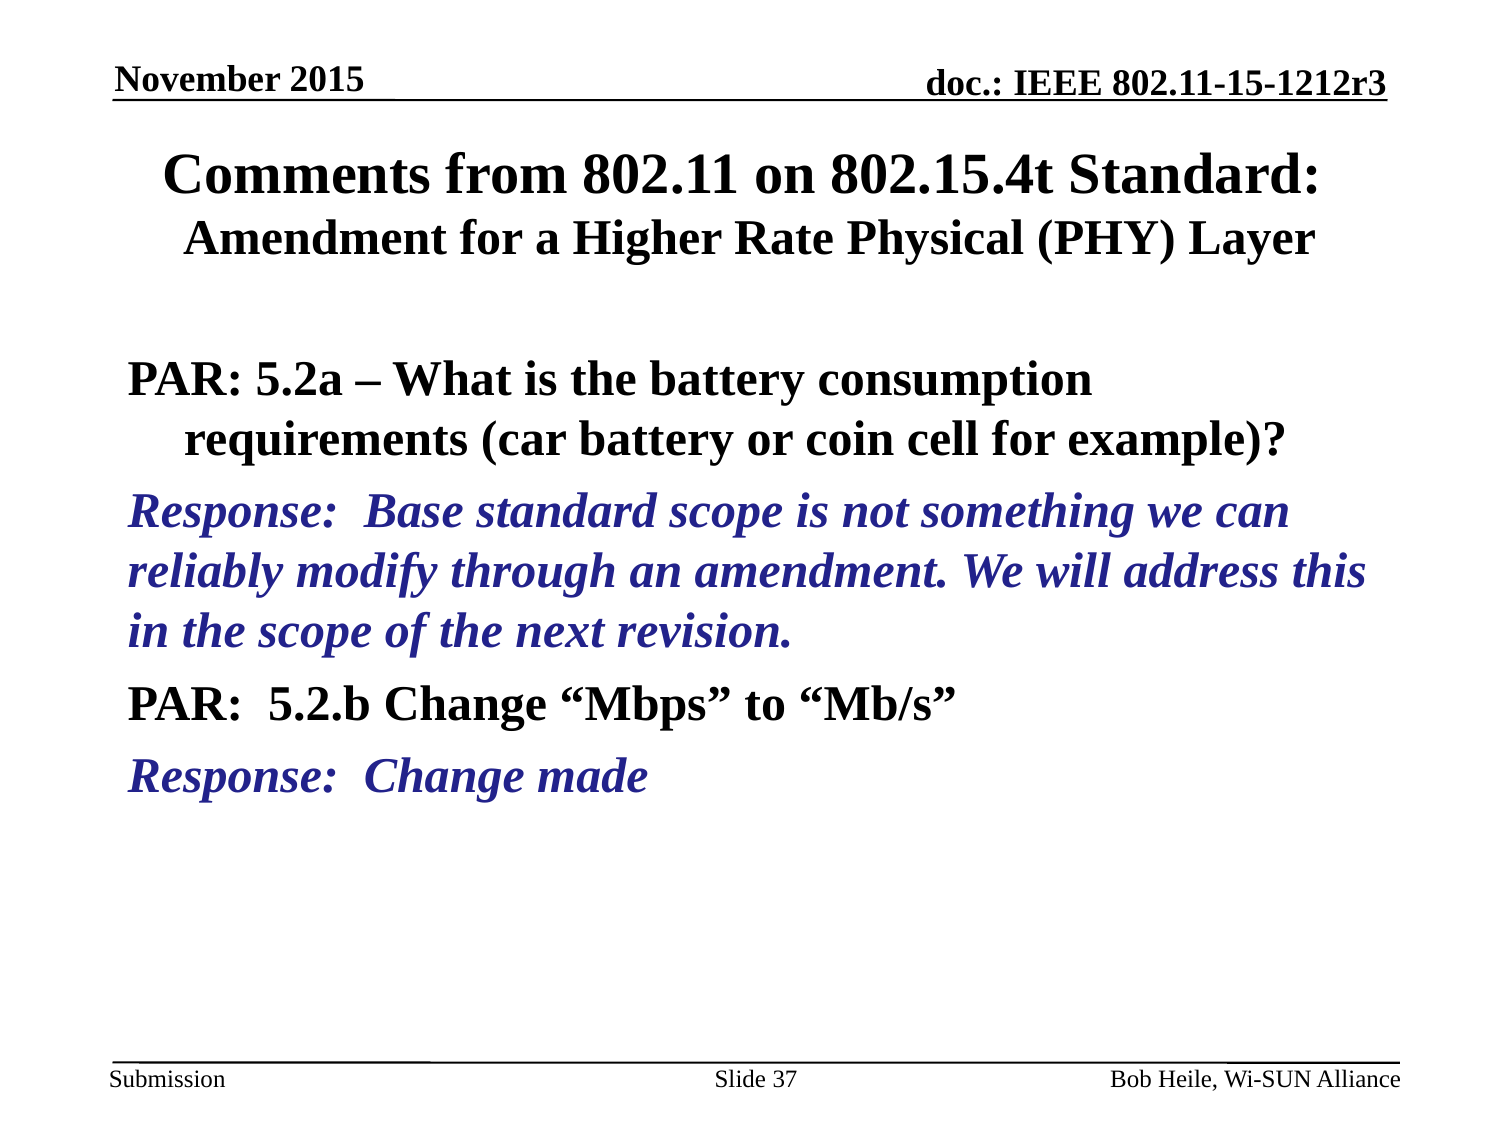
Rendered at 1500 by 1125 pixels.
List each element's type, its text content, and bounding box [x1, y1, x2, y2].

slide_number Slide 37 [712, 1061, 800, 1123]
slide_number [114, 54, 423, 100]
footer Bob Heile, Wi-SUN Alliance [878, 1061, 1402, 1093]
list PAR: 5.2a – What is the battery consumption requirements (car battery or coin cell for example)? Response: Base standard scope is not something we can reliably modify through an amendment. We will address this in the scope of the next revision. PAR: 5.2.b Change “Mbps” to “Mb/s” Response: Change made [112, 337, 1388, 1013]
title Comments from 802.11 on 802.15.4t Standard: Amendment for a Higher Rate Physical (PHY) Layer [112, 112, 1388, 288]
